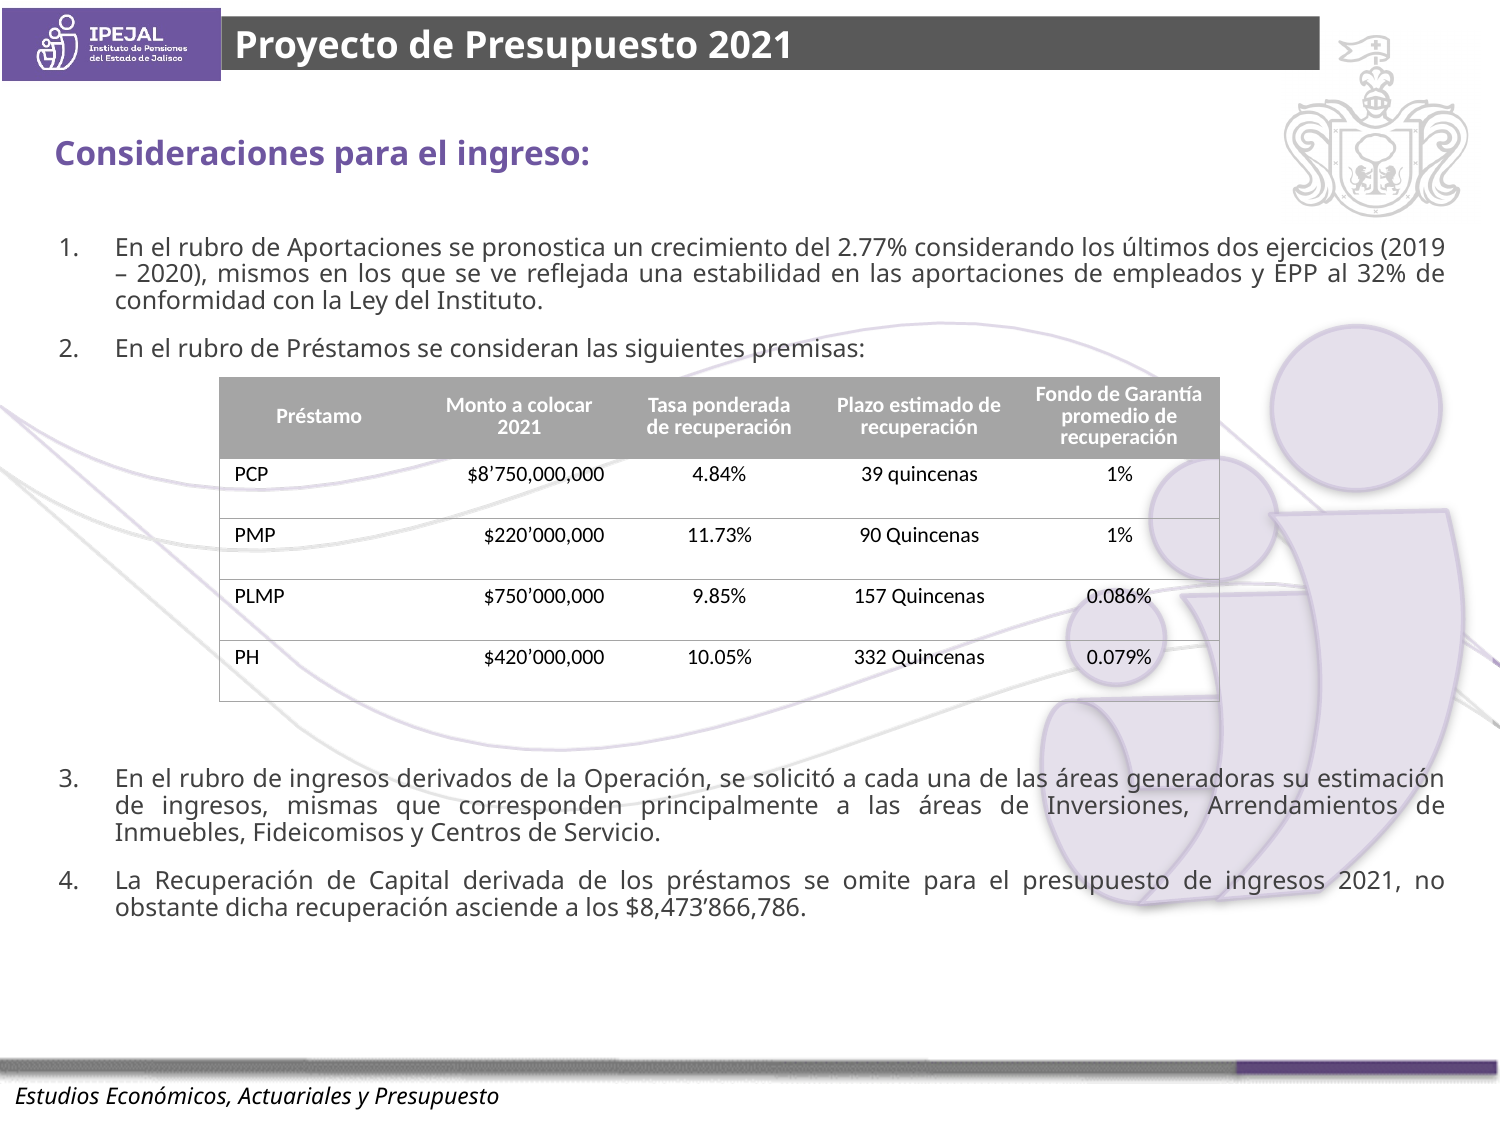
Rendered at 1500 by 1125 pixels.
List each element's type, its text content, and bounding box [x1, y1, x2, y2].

picture [1493, 321, 1500, 812]
table_cell 332 Quincenas [819, 641, 1019, 701]
table_cell 157 Quincenas [819, 580, 1019, 640]
table_header Tasa ponderada de recuperación [619, 378, 819, 458]
table_cell 90 Quincenas [819, 519, 1019, 579]
table_cell PCP [220, 459, 420, 518]
table_header Fondo de Garantía promedio de recuperación [1019, 378, 1219, 458]
table_cell $420’000,000 [420, 641, 619, 701]
table_cell PMP [220, 519, 420, 579]
list En el rubro de Aportaciones se pronostica un crecimiento del 2.77% considerando los últimos dos ejercicios (2019 – 2020), mismos en los que se ve reflejada una estabilidad en las aportaciones de empleados y EPP al 32% de conformidad con la Ley del Instituto. En el rubro de Préstamos se consideran las siguientes premisas: En el rubro de ingresos derivados de la Operación, se solicitó a cada una de las áreas generadoras su estimación de ingresos, mismas que corresponden principalmente a las áreas de Inversiones, Arrendamientos de Inmuebles, Fideicomisos y Centros de Servicio. La Recuperación de Capital derivada de los préstamos se omite para el presupuesto de ingresos 2021, no obstante dicha recuperación asciende a los $8,473’866,786. [43, 227, 1463, 1038]
table_cell PH [220, 641, 420, 701]
table_cell 9.85% [619, 580, 819, 640]
table_cell 1% [1019, 519, 1219, 579]
table_cell $220’000,000 [420, 519, 619, 579]
list Consideraciones para el ingreso: [39, 129, 1457, 198]
table_cell 10.05% [619, 641, 819, 701]
table_cell 1% [1019, 459, 1219, 518]
table_header Monto a colocar 2021 [420, 378, 619, 458]
table_cell PLMP [220, 580, 420, 640]
table_header Plazo estimado de recuperación [819, 378, 1019, 458]
table_cell 11.73% [619, 519, 819, 579]
table_cell 39 quincenas [819, 459, 1019, 518]
table_cell 0.079% [1019, 641, 1219, 701]
table_header Préstamo [220, 378, 420, 458]
picture [2, 1, 221, 87]
list Proyecto de Presupuesto 2021 [219, 18, 1316, 73]
table_cell $750’000,000 [420, 580, 619, 640]
picture [0, 1053, 1500, 1084]
table_cell 0.086% [1019, 580, 1219, 640]
table_cell 4.84% [619, 459, 819, 518]
table_cell $8’750,000,000 [420, 459, 619, 518]
